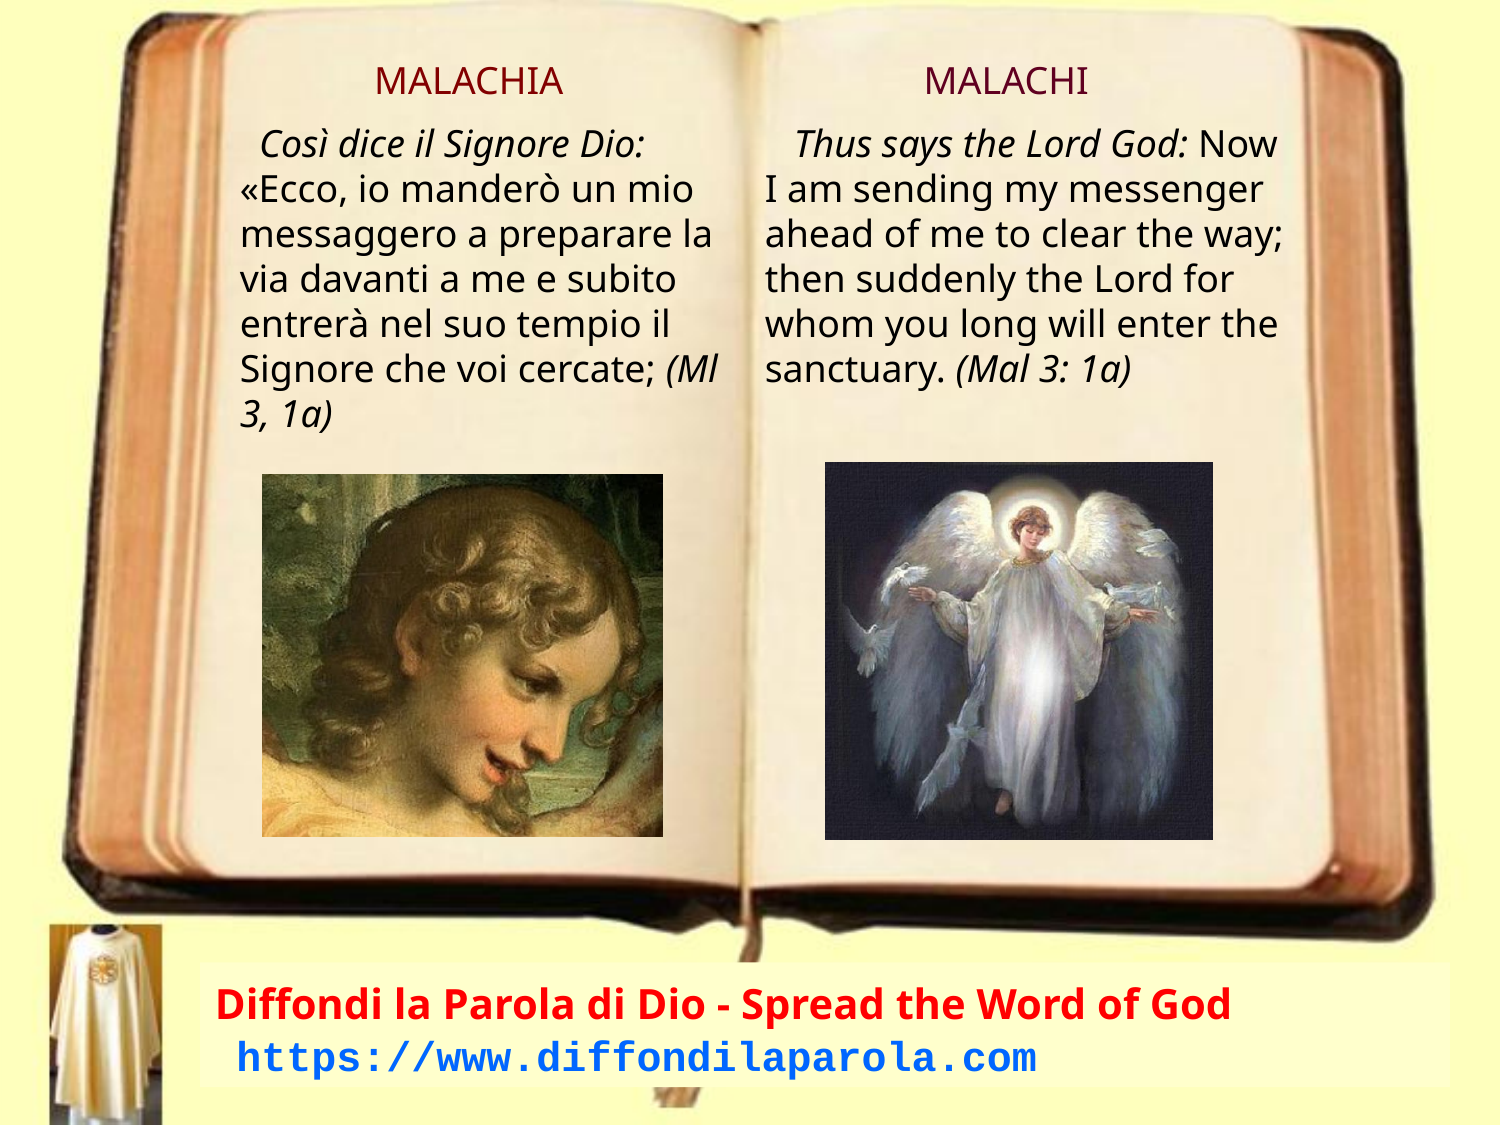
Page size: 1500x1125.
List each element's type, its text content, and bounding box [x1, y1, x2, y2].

text_box MALACHI [749, 49, 1263, 110]
text_box Thus says the Lord God: Now I am sending my messenger ahead of me to clear the way; then suddenly the Lord for whom you long will enter the sanctuary. (Mal 3: 1a) [750, 112, 1300, 398]
picture [0, 0, 1500, 1125]
text_box MALACHIA [187, 49, 749, 110]
text_box Diffondi la Parola di Dio - Spread the Word of God https://www.diffondilaparola.com [200, 962, 1450, 1088]
text_box Così dice il Signore Dio: «Ecco, io manderò un mio messaggero a preparare la via davanti a me e subito entrerà nel suo tempio il Signore che voi cercate; (Ml 3, 1a) [224, 112, 750, 443]
